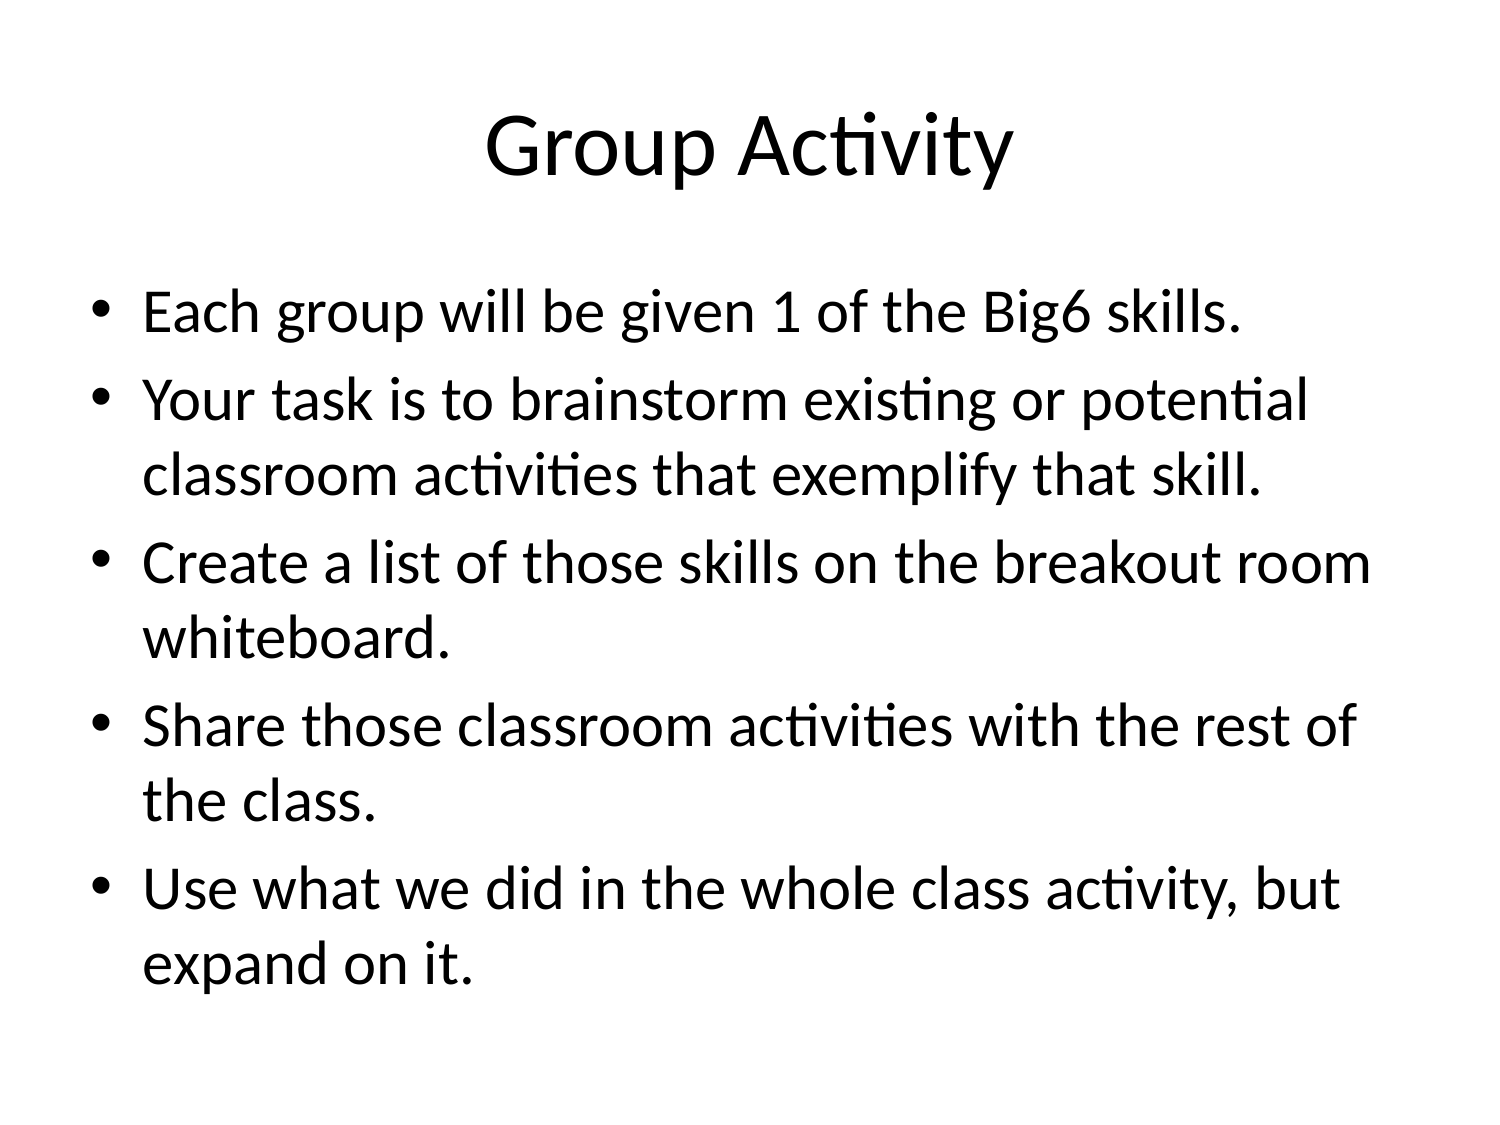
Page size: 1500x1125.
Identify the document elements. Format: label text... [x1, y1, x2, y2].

list Each group will be given 1 of the Big6 skills. Your task is to brainstorm existing or potential classroom activities that exemplify that skill. Create a list of those skills on the breakout room whiteboard. Share those classroom activities with the rest of the class. Use what we did in the whole class activity, but expand on it. [75, 262, 1425, 1005]
title Group Activity [75, 45, 1425, 233]
